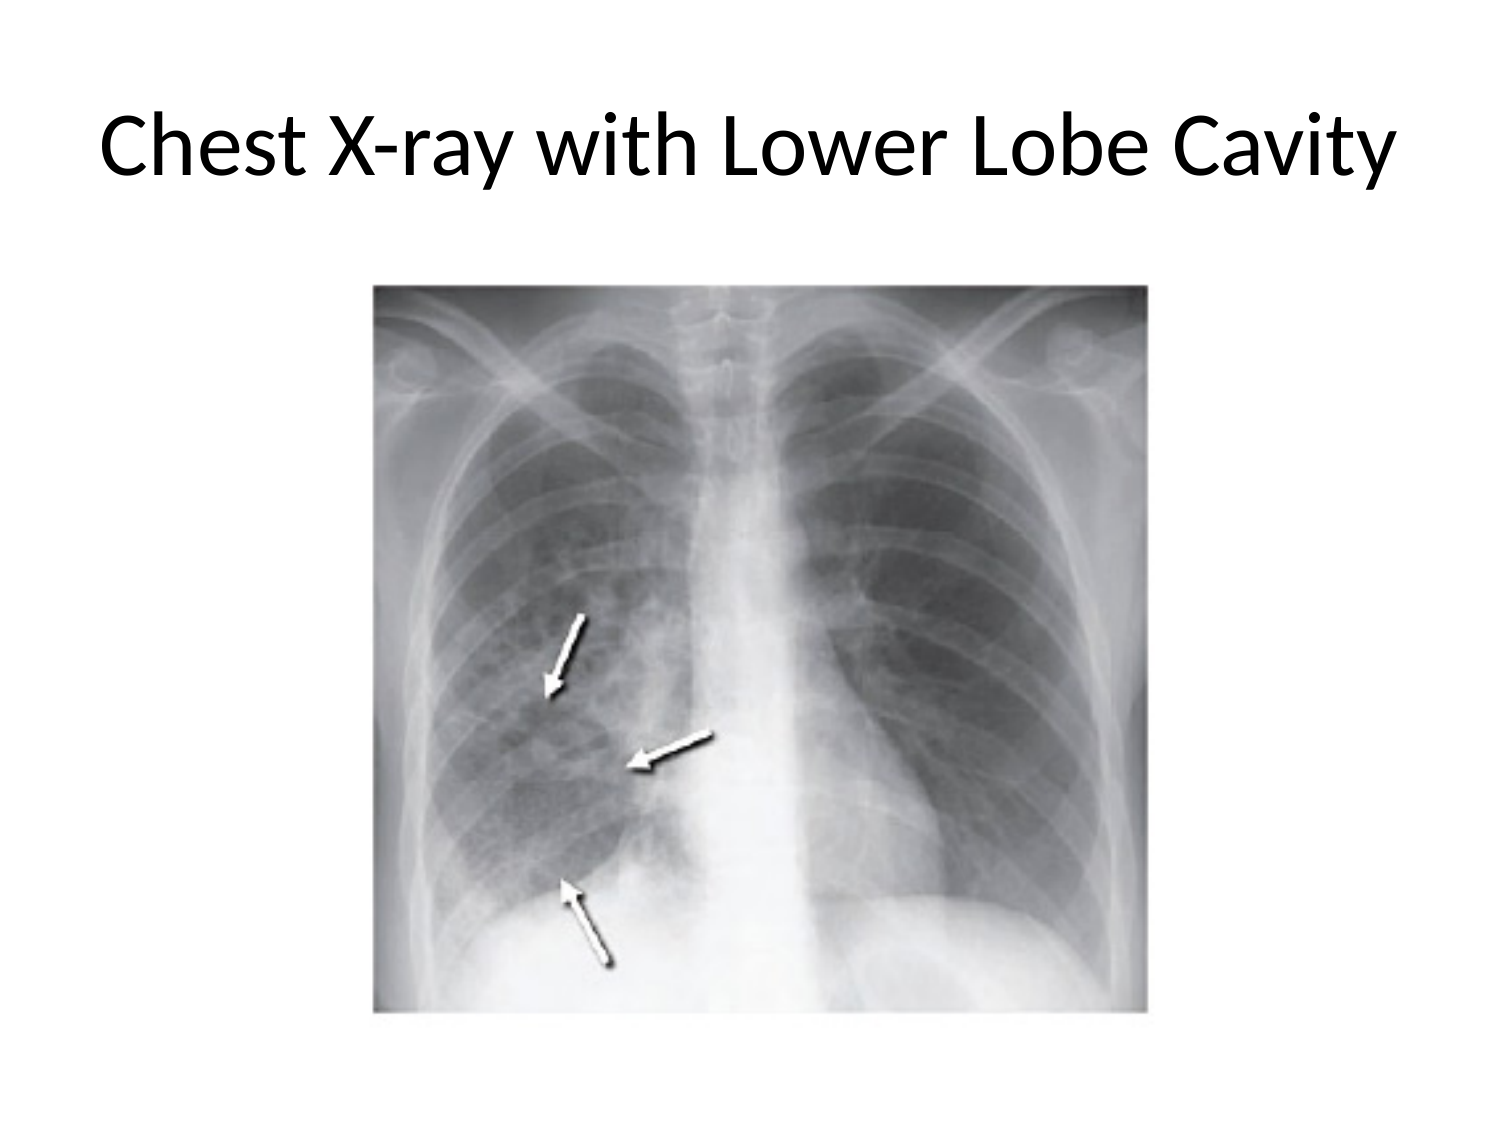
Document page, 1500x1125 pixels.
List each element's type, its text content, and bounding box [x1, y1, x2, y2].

title Chest X-ray with Lower Lobe Cavity [75, 45, 1425, 233]
picture [349, 265, 1170, 1038]
